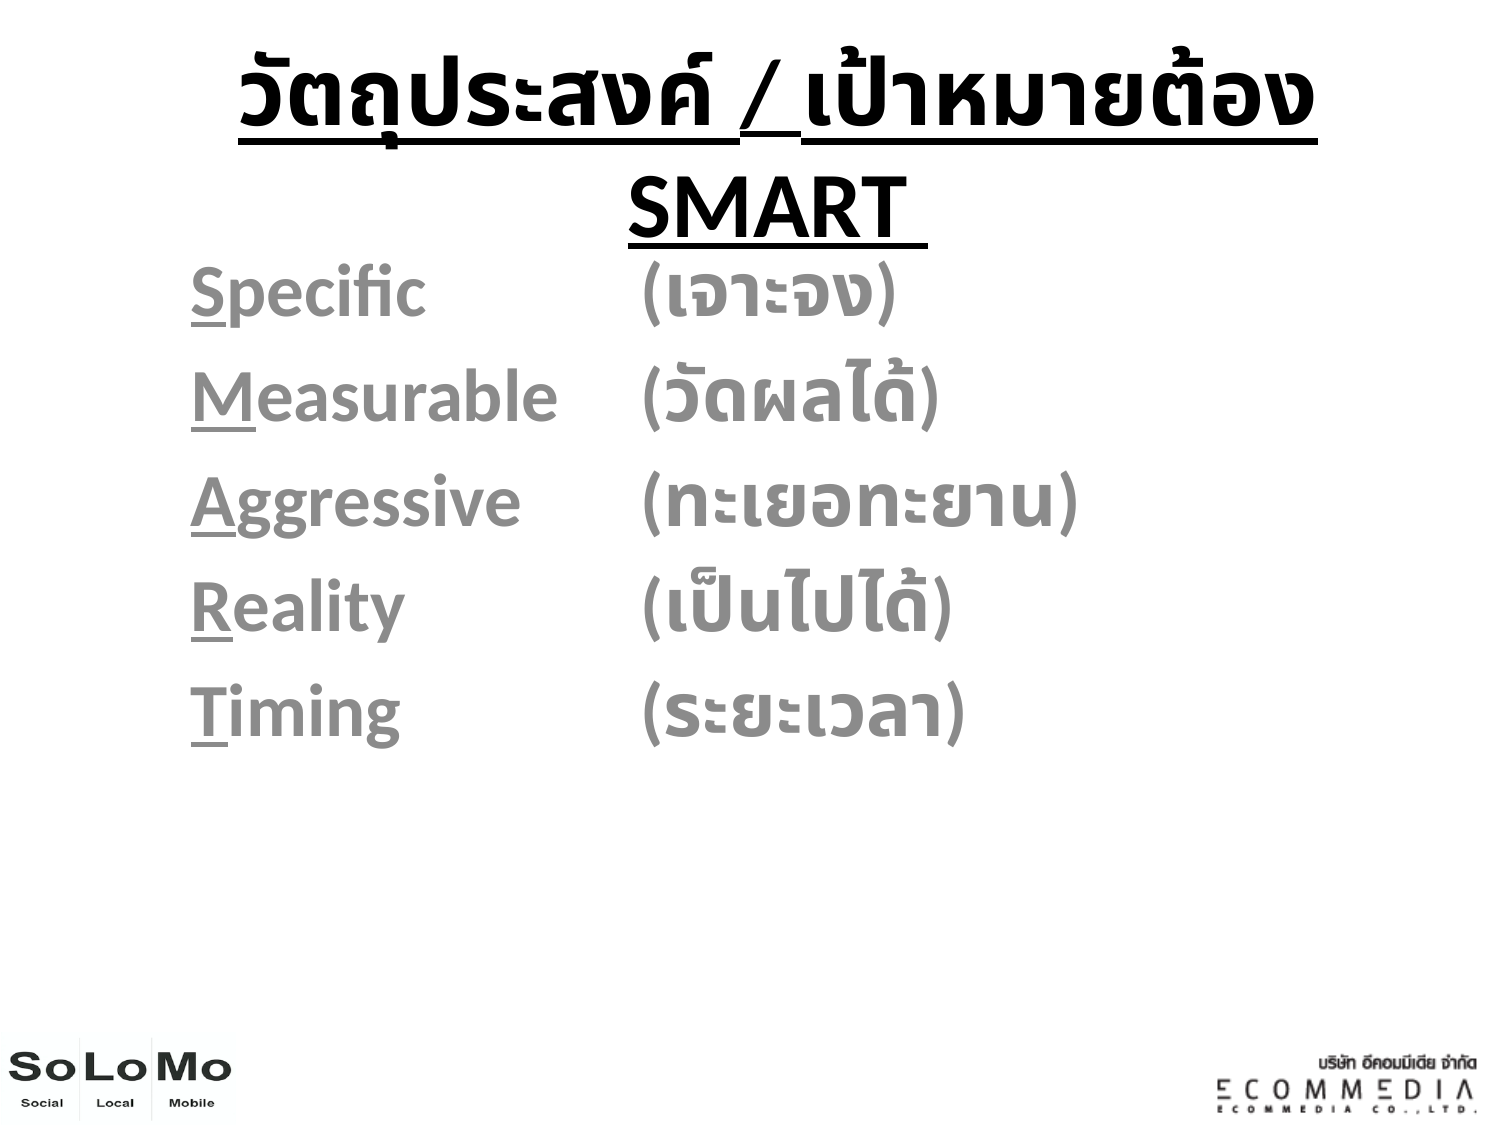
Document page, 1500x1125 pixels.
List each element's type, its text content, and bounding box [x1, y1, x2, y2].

title วัตถุประสงค์ / เป้าหมายต้อง SMART [140, 23, 1416, 265]
subtitle Specific (เจาะจง) Measurable (วัดผลได้) Aggressive (ทะเยอทะยาน) Reality (เป็นไปได้) Timing (ระยะเวลา) [175, 234, 1250, 938]
picture [1206, 1031, 1489, 1116]
picture [0, 1031, 237, 1125]
